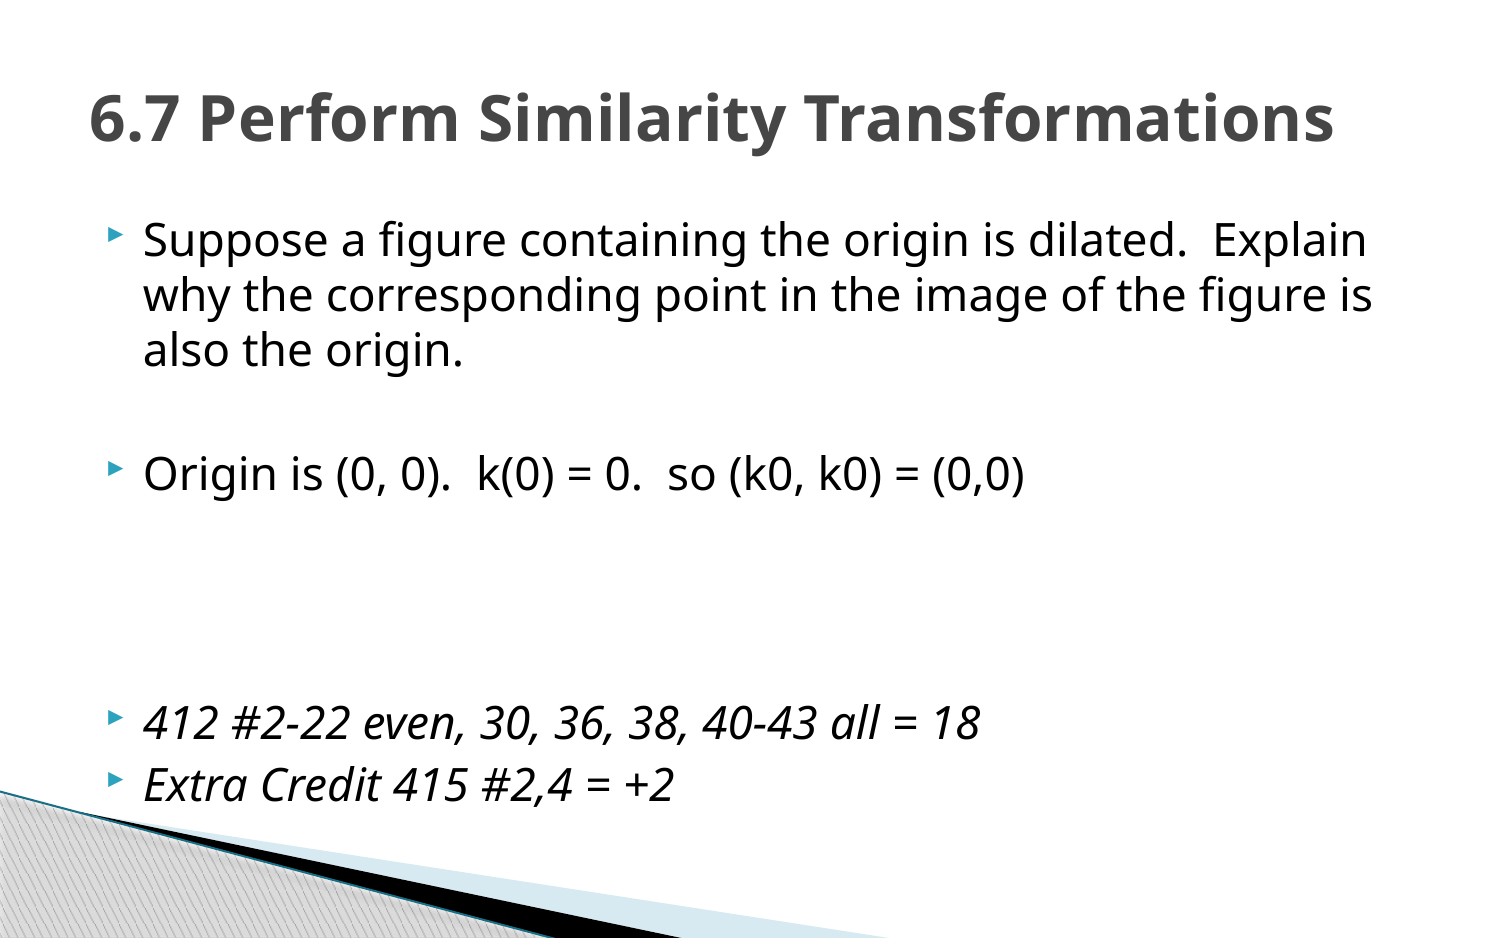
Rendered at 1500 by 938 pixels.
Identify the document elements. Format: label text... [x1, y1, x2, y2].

title 6.7 Perform Similarity Transformations [75, 37, 1425, 194]
list Suppose a figure containing the origin is dilated. Explain why the corresponding point in the image of the figure is also the origin. Origin is (0, 0). k(0) = 0. so (k0, k0) = (0,0) 412 #2-22 even, 30, 36, 38, 40-43 all = 18 Extra Credit 415 #2,4 = +2 [75, 202, 1425, 822]
